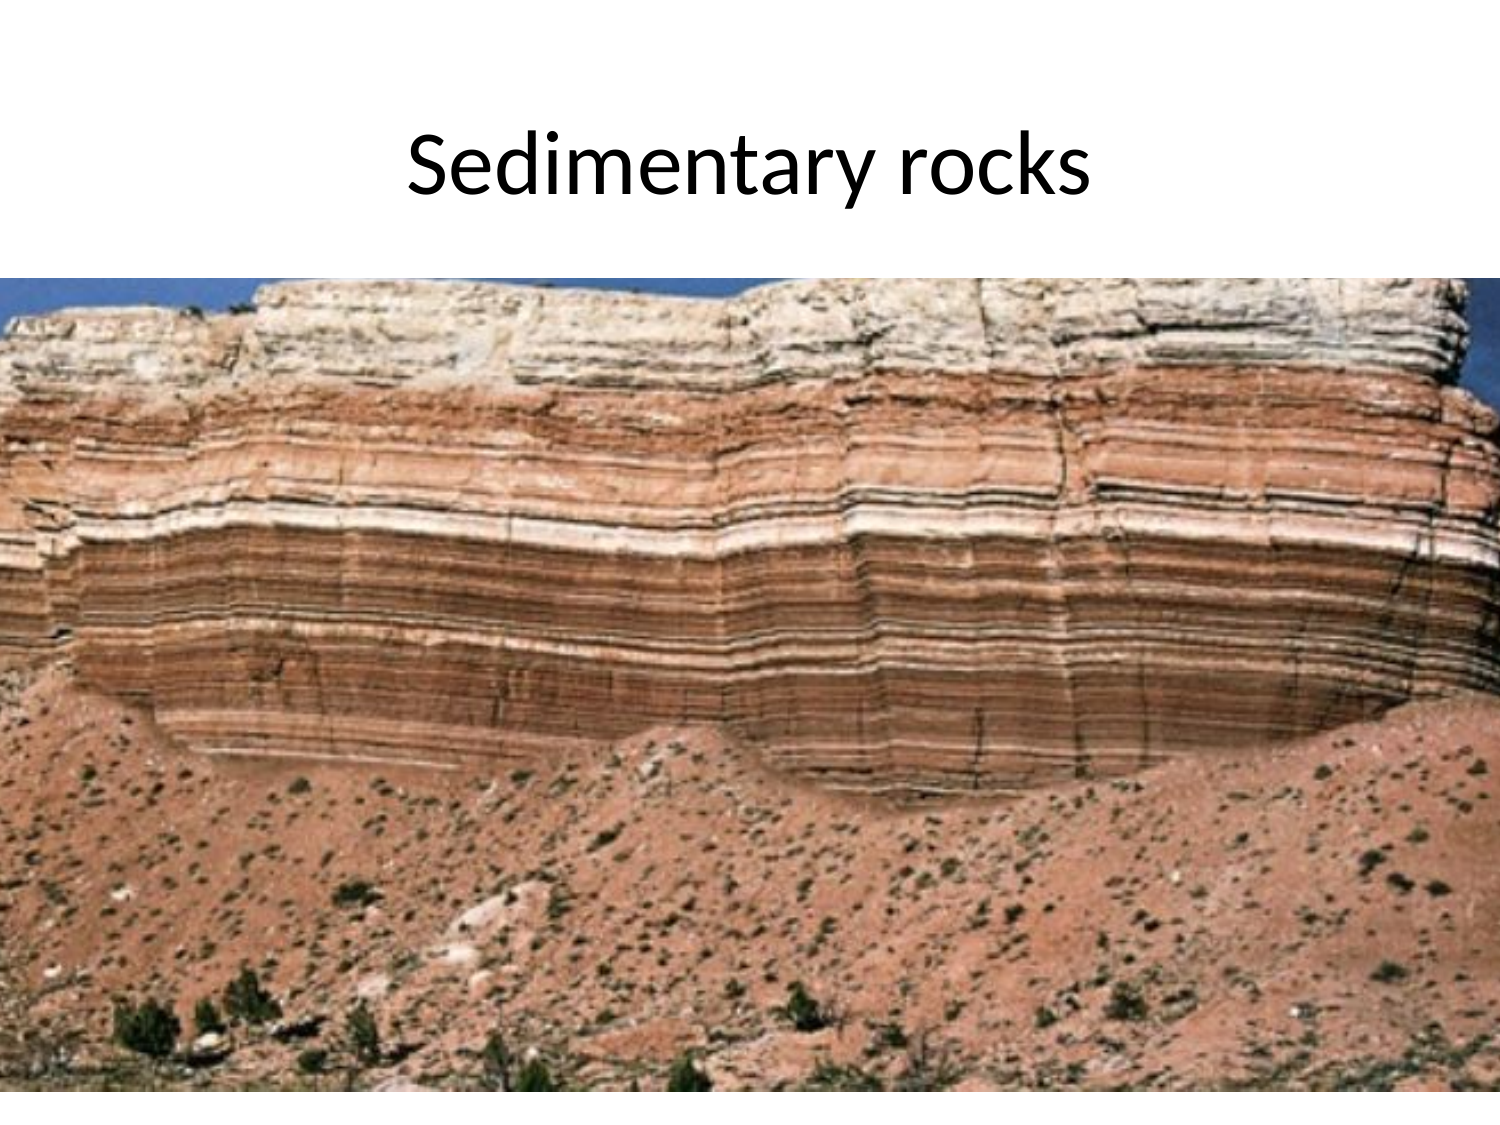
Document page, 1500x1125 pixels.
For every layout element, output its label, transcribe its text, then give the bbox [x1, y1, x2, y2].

picture [0, 278, 1500, 1092]
title Sedimentary rocks [112, 37, 1388, 277]
